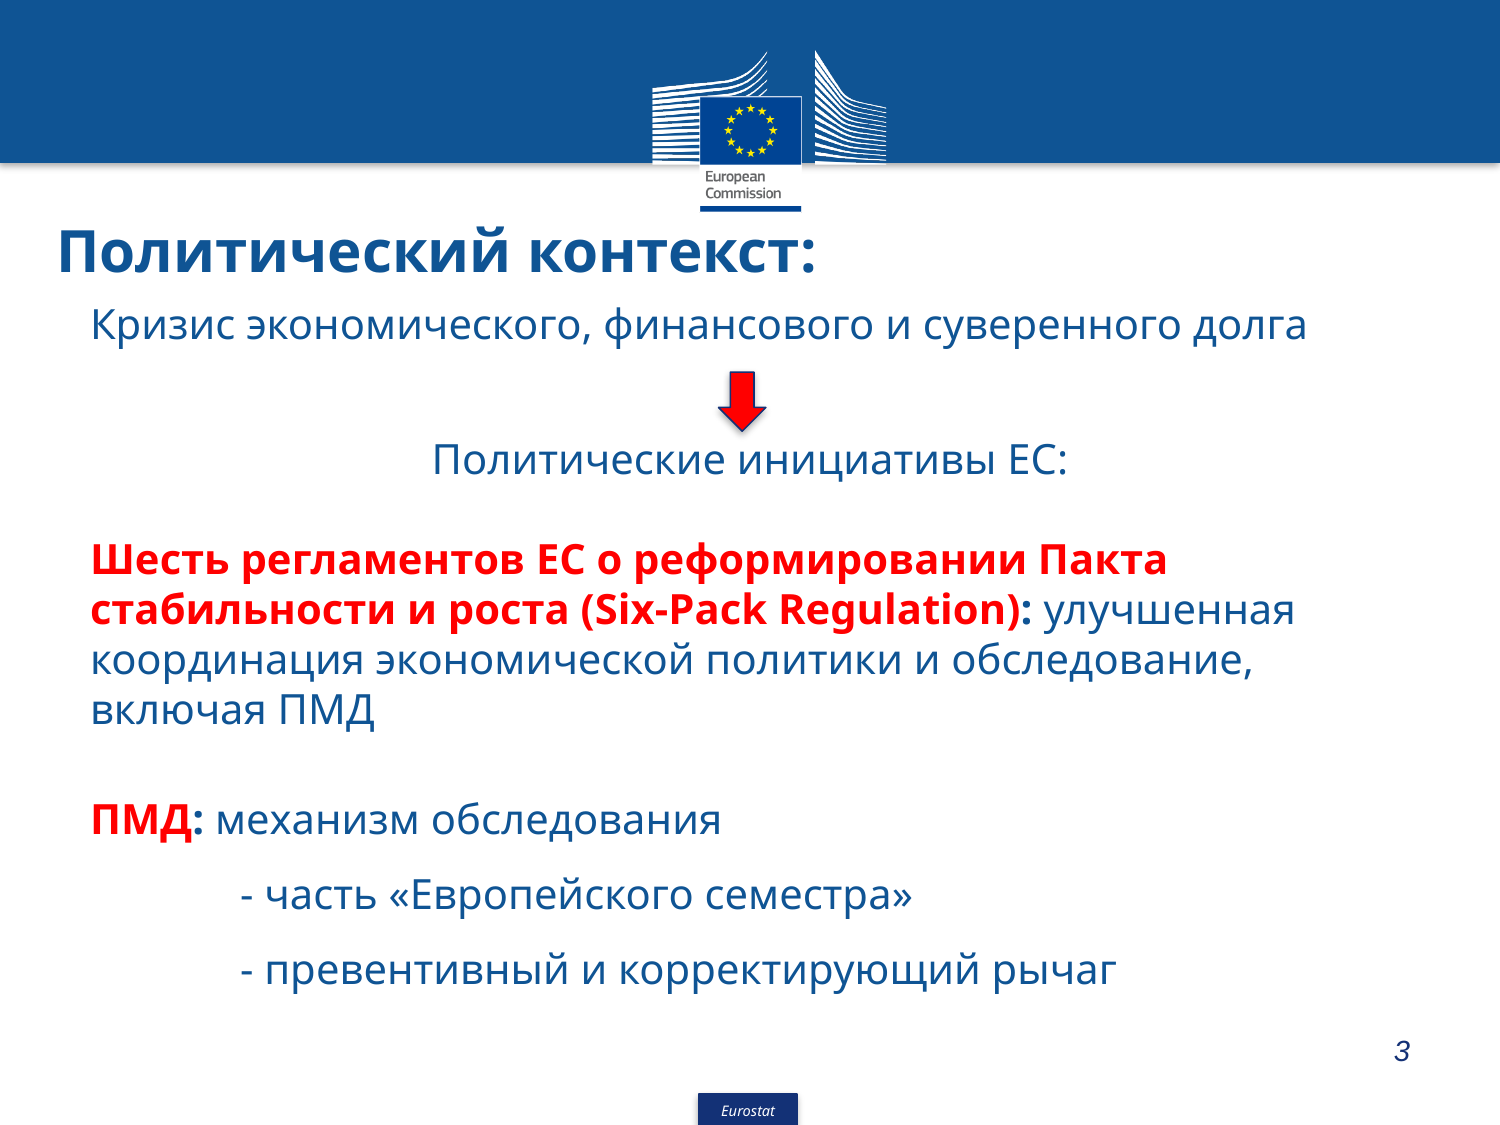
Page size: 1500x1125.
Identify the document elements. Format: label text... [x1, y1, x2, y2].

text_box [717, 371, 767, 432]
slide_number 3 [1074, 1024, 1426, 1103]
list Кризис экономического, финансового и суверенного долга Политические инициативы ЕС: Шесть регламентов ЕС о реформировании Пакта стабильности и роста (Six-Pack Regulation): улучшенная координация экономической политики и обследование, включая ПМД ПМД: механизм обследования - часть «Европейского семестра» - превентивный и корректирующий рычаг [75, 290, 1425, 1017]
title Политический контекст: [41, 172, 1392, 327]
